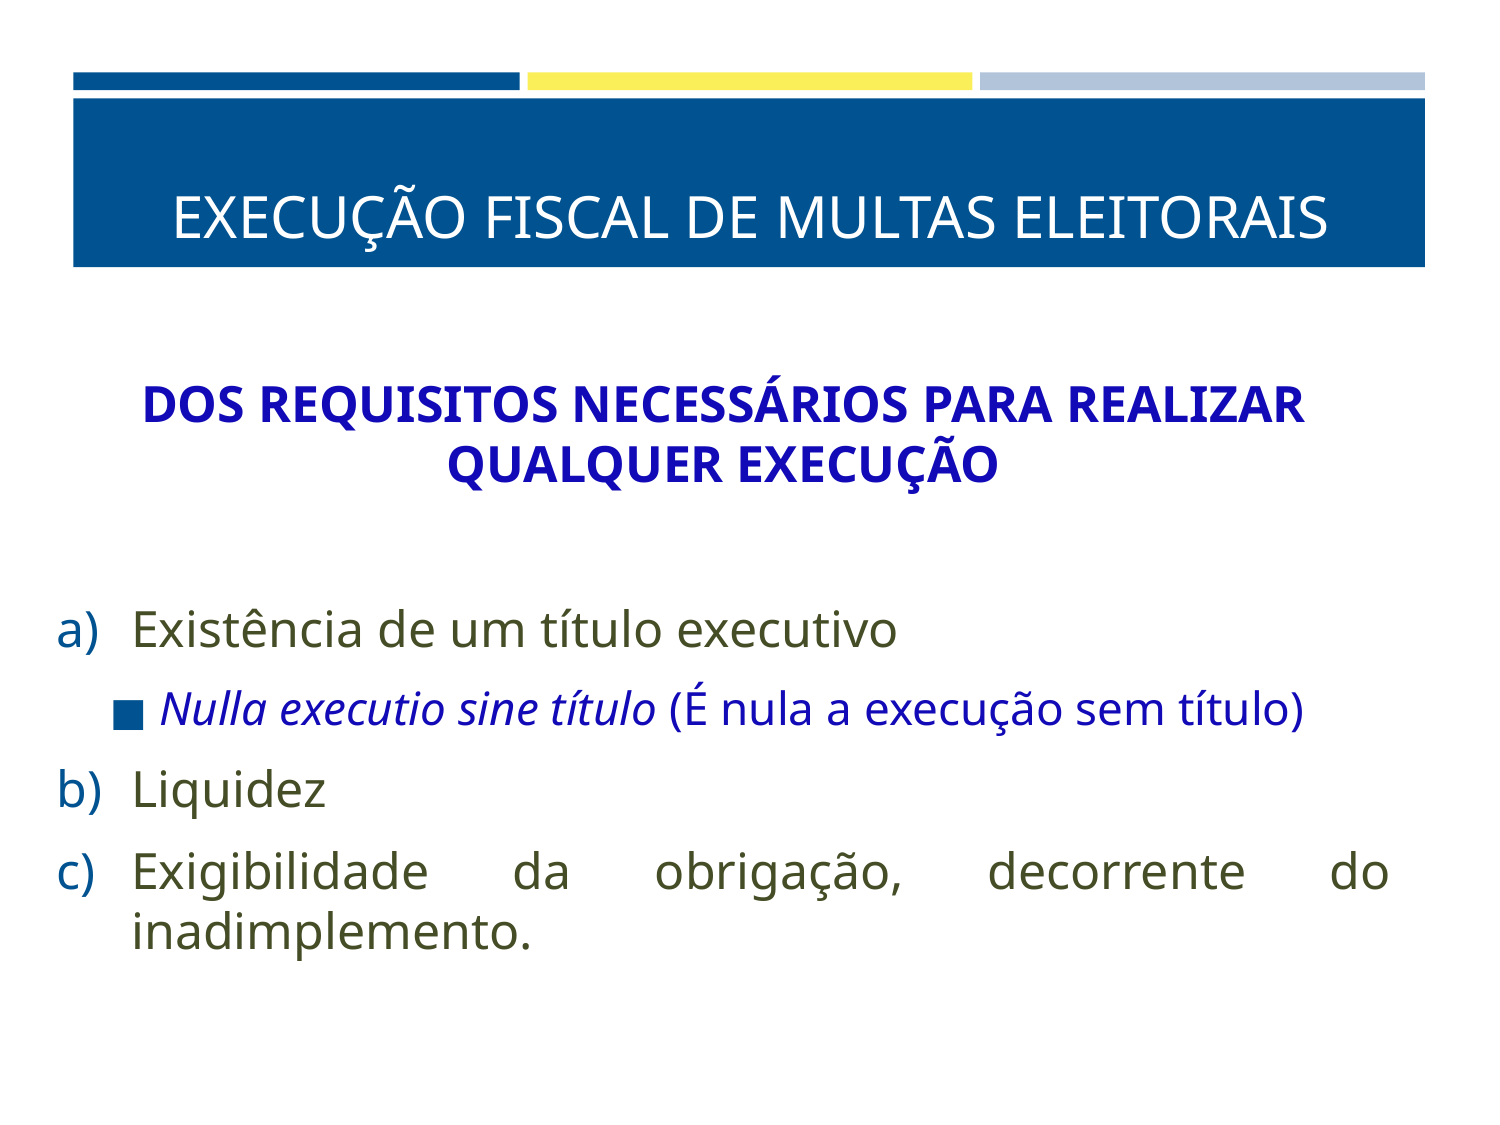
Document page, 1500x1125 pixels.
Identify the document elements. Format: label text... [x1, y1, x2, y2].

title EXECUÇÃO FISCAL DE MULTAS ELEITORAIS [95, 112, 1406, 259]
list DOS REQUISITOS NECESSÁRIOS PARA REALIZAR QUALQUER EXECUÇÃO Existência de um título executivo Nulla executio sine título (É nula a execução sem título) Liquidez Exigibilidade da obrigação, decorrente do inadimplemento. [41, 365, 1406, 1083]
